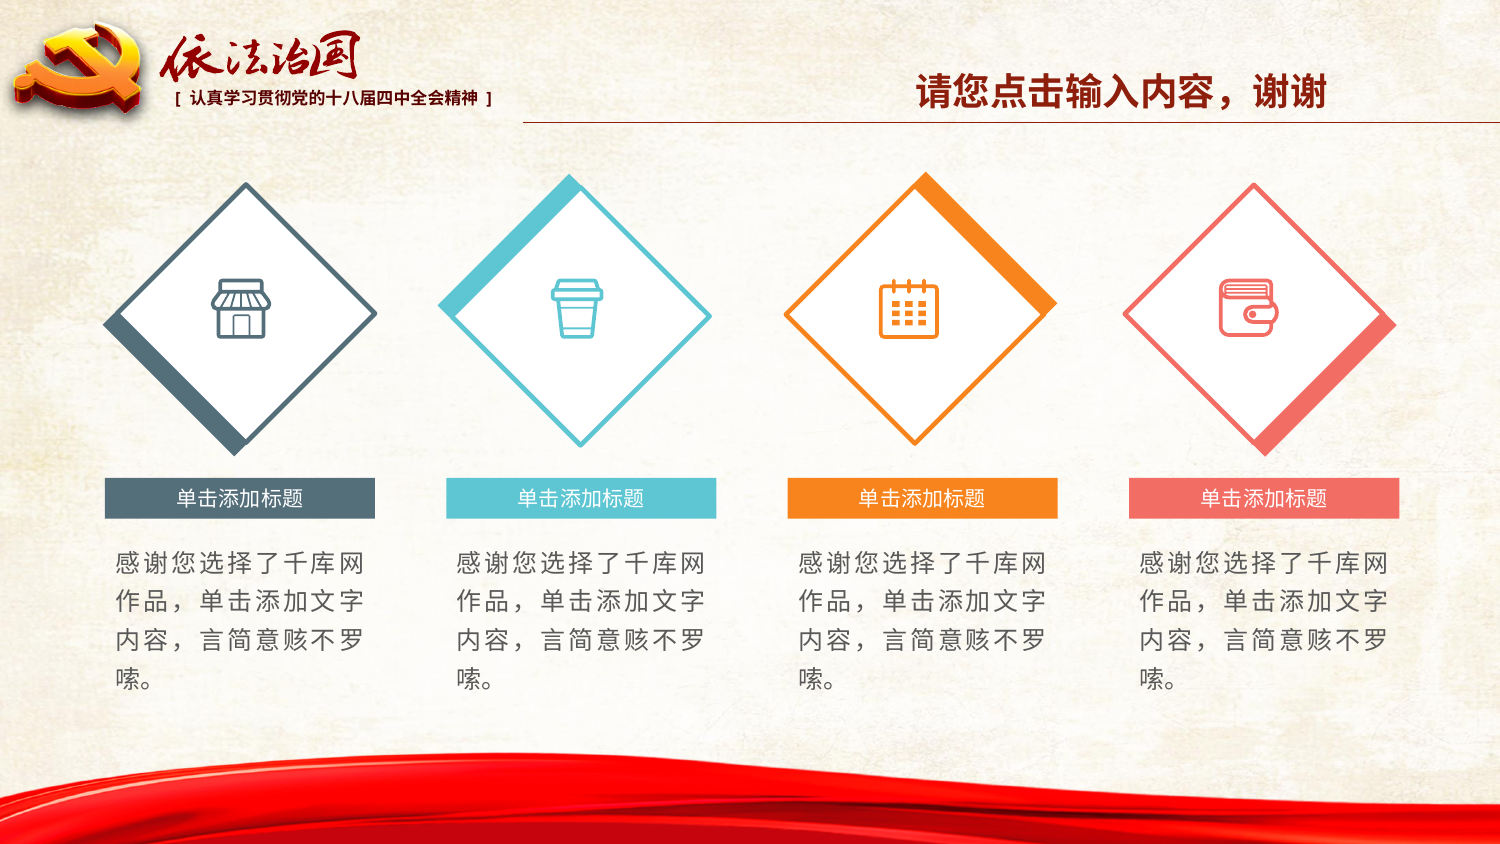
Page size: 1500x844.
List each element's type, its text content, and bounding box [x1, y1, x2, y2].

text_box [786, 186, 1043, 370]
text_box 感谢您选择了千库网作品，单击添加文字内容，言简意赅不罗嗦。 [783, 530, 1062, 702]
text_box 请您点击输入内容，谢谢 [812, 60, 1431, 121]
text_box 单击添加标题 [1127, 476, 1402, 521]
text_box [1218, 278, 1280, 338]
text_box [416, 224, 673, 408]
text_box 单击添加标题 [103, 476, 377, 521]
text_box 感谢您选择了千库网作品，单击添加文字内容，言简意赅不罗嗦。 [100, 530, 380, 702]
picture [0, 0, 1500, 844]
text_box 单击添加标题 [786, 476, 1060, 521]
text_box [878, 278, 940, 340]
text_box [1162, 222, 1419, 406]
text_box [117, 258, 374, 442]
text_box 单击添加标题 [444, 476, 718, 521]
text_box 感谢您选择了千库网作品，单击添加文字内容，言简意赅不罗嗦。 [1124, 530, 1404, 702]
text_box 感谢您选择了千库网作品，单击添加文字内容，言简意赅不罗嗦。 [442, 530, 721, 702]
